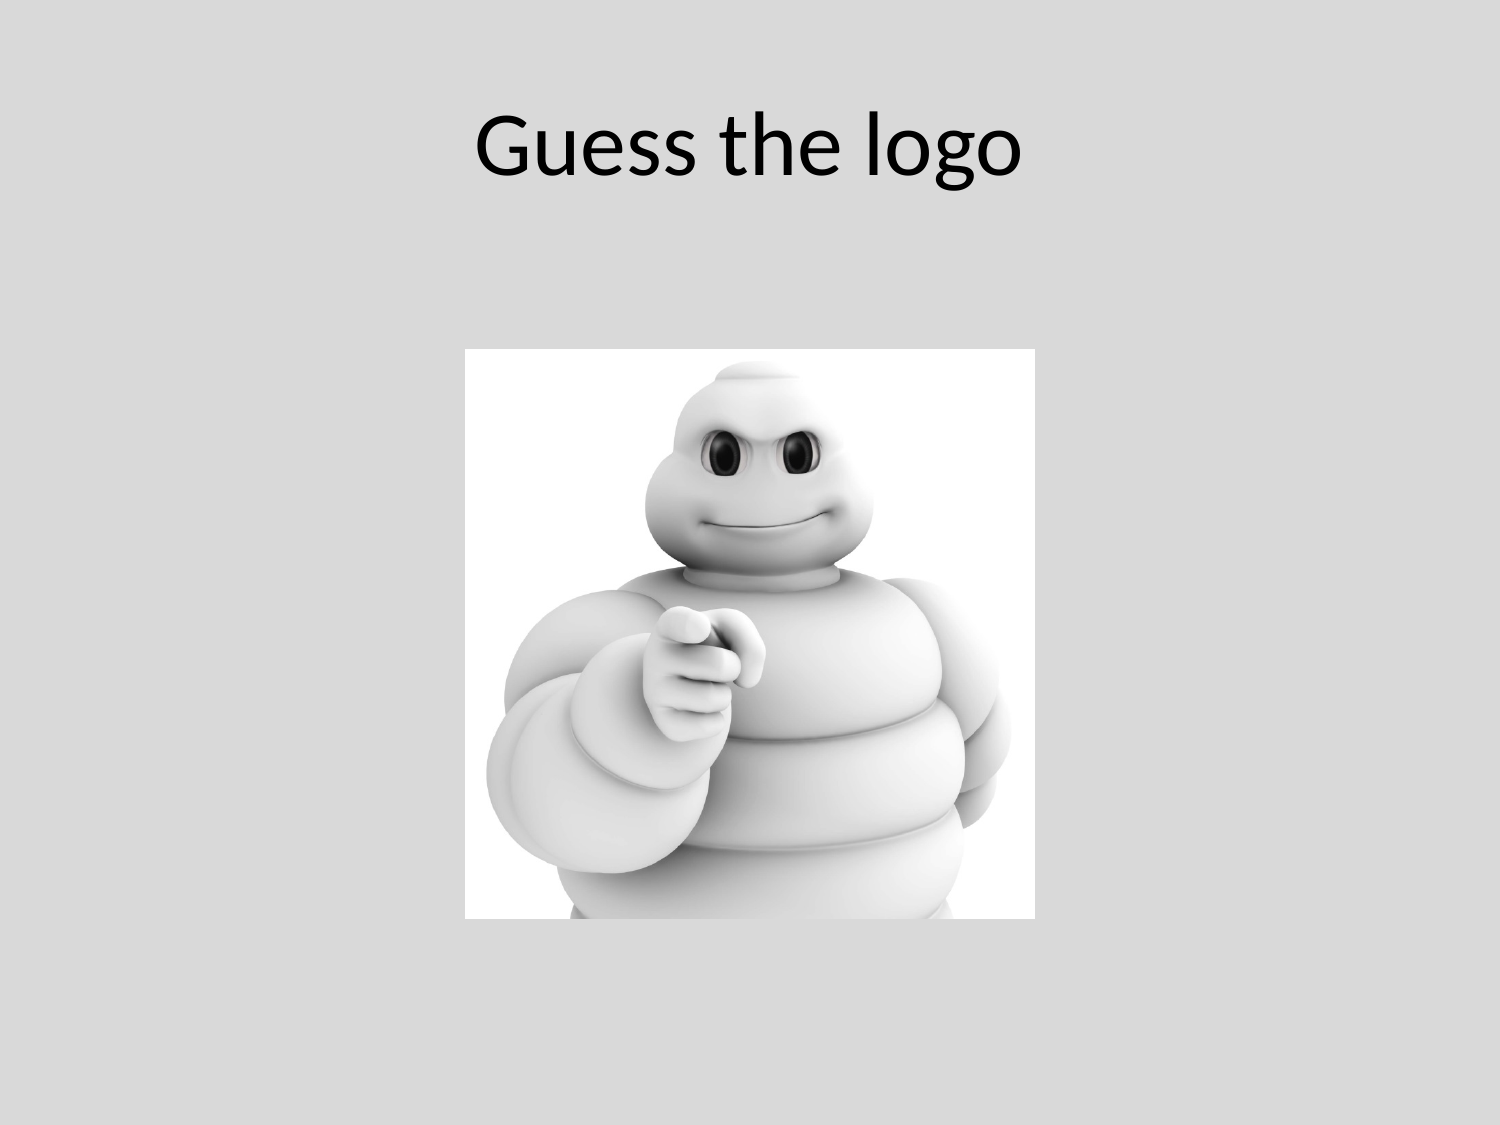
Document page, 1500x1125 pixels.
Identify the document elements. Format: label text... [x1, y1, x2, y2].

picture [465, 348, 1035, 919]
title Guess the logo [75, 45, 1425, 233]
